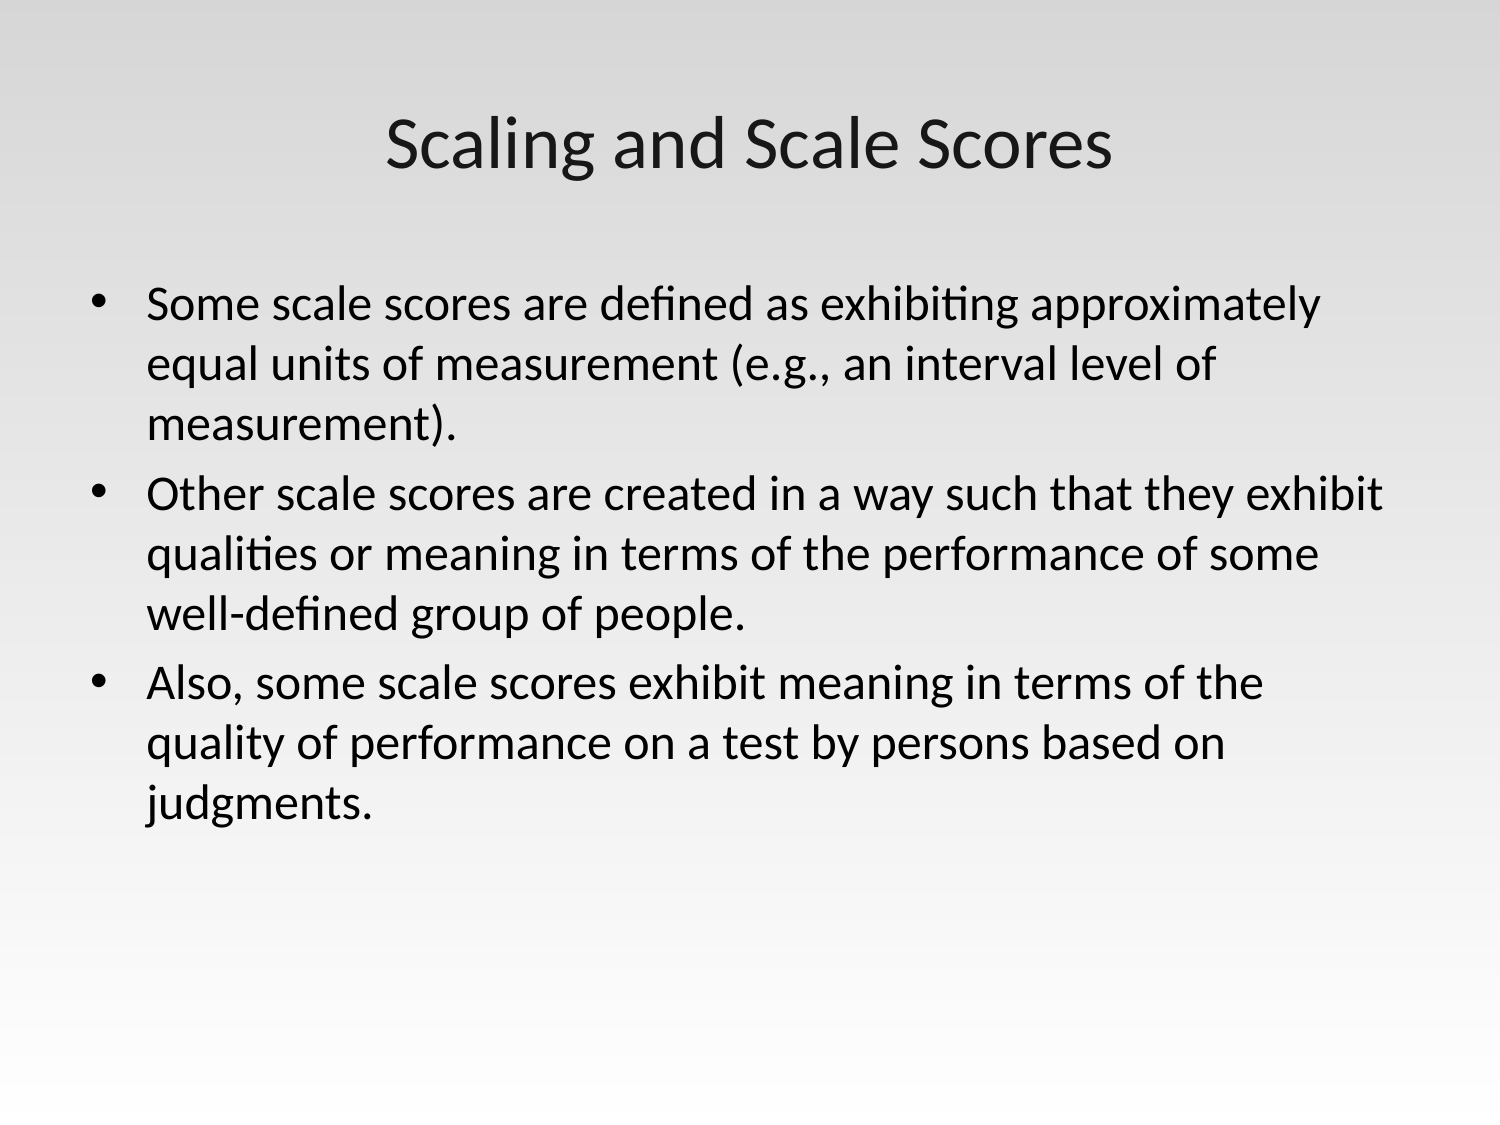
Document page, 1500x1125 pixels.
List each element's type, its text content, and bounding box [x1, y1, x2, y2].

title Scaling and Scale Scores [37, 45, 1463, 233]
list Some scale scores are defined as exhibiting approximately equal units of measurement (e.g., an interval level of measurement). Other scale scores are created in a way such that they exhibit qualities or meaning in terms of the performance of some well-defined group of people. Also, some scale scores exhibit meaning in terms of the quality of performance on a test by persons based on judgments. [75, 262, 1425, 1005]
